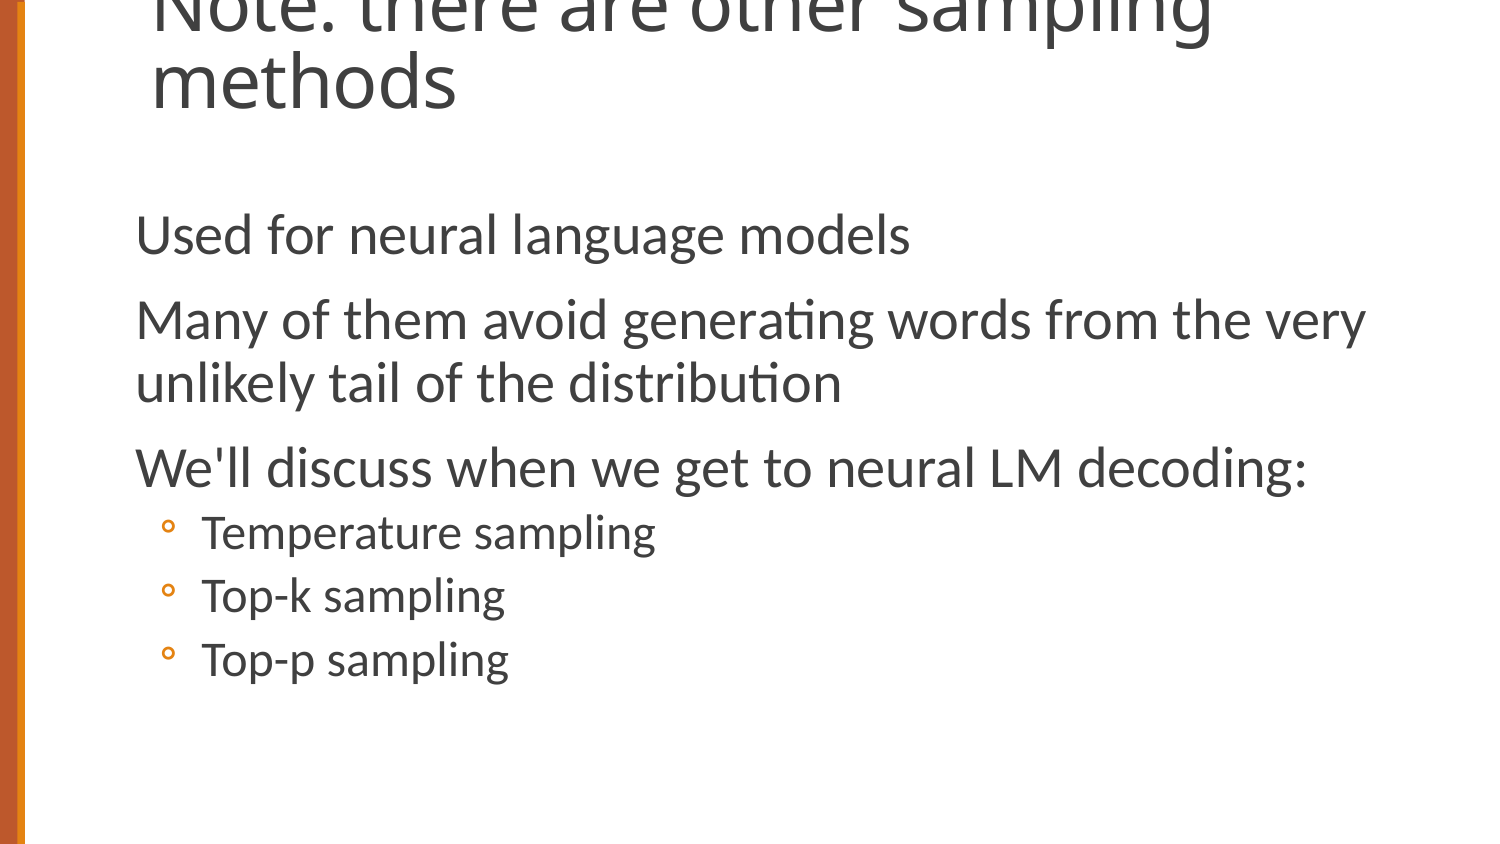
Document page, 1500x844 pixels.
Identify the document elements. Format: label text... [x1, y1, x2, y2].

list Used for neural language models Many of them avoid generating words from the very unlikely tail of the distribution We'll discuss when we get to neural LM decoding: Temperature sampling Top-k sampling Top-p sampling [135, 196, 1373, 760]
title Note: there are other sampling methods [135, 19, 1373, 132]
